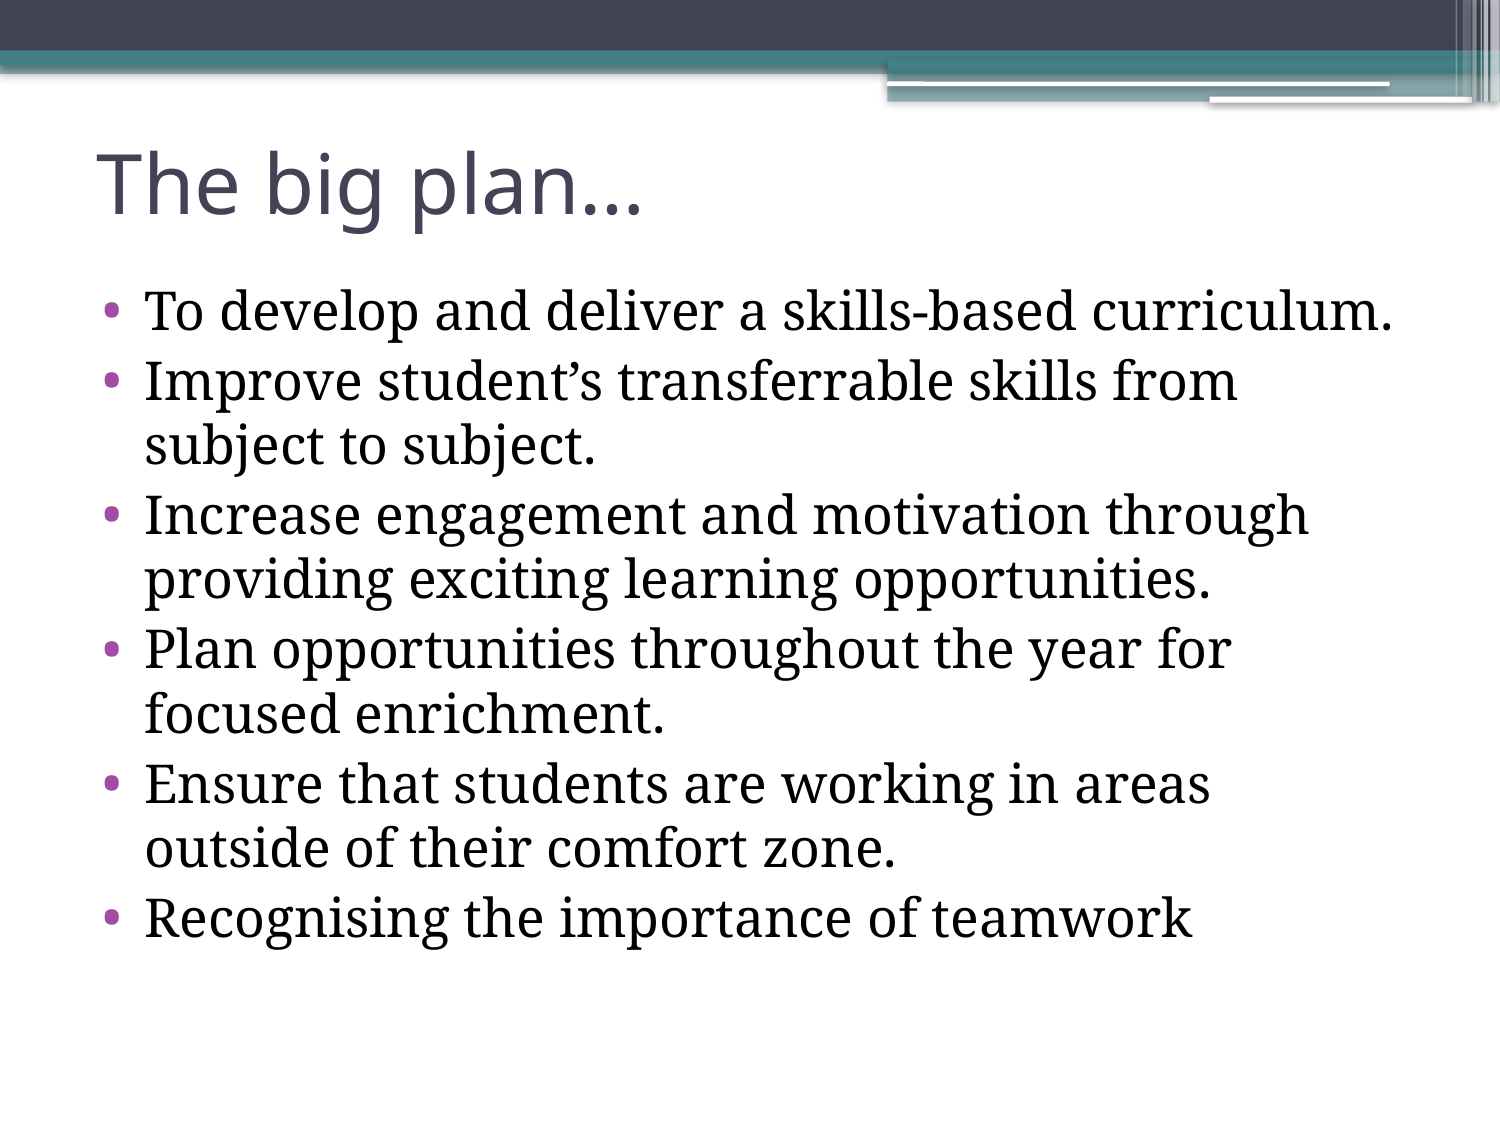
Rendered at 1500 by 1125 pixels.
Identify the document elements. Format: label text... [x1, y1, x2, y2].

title The big plan… [82, 93, 1432, 269]
text_box [152, 70, 1390, 93]
list To develop and deliver a skills-based curriculum. Improve student’s transferrable skills from subject to subject. Increase engagement and motivation through providing exciting learning opportunities. Plan opportunities throughout the year for focused enrichment. Ensure that students are working in areas outside of their comfort zone. Recognising the importance of teamwork [70, 269, 1421, 979]
